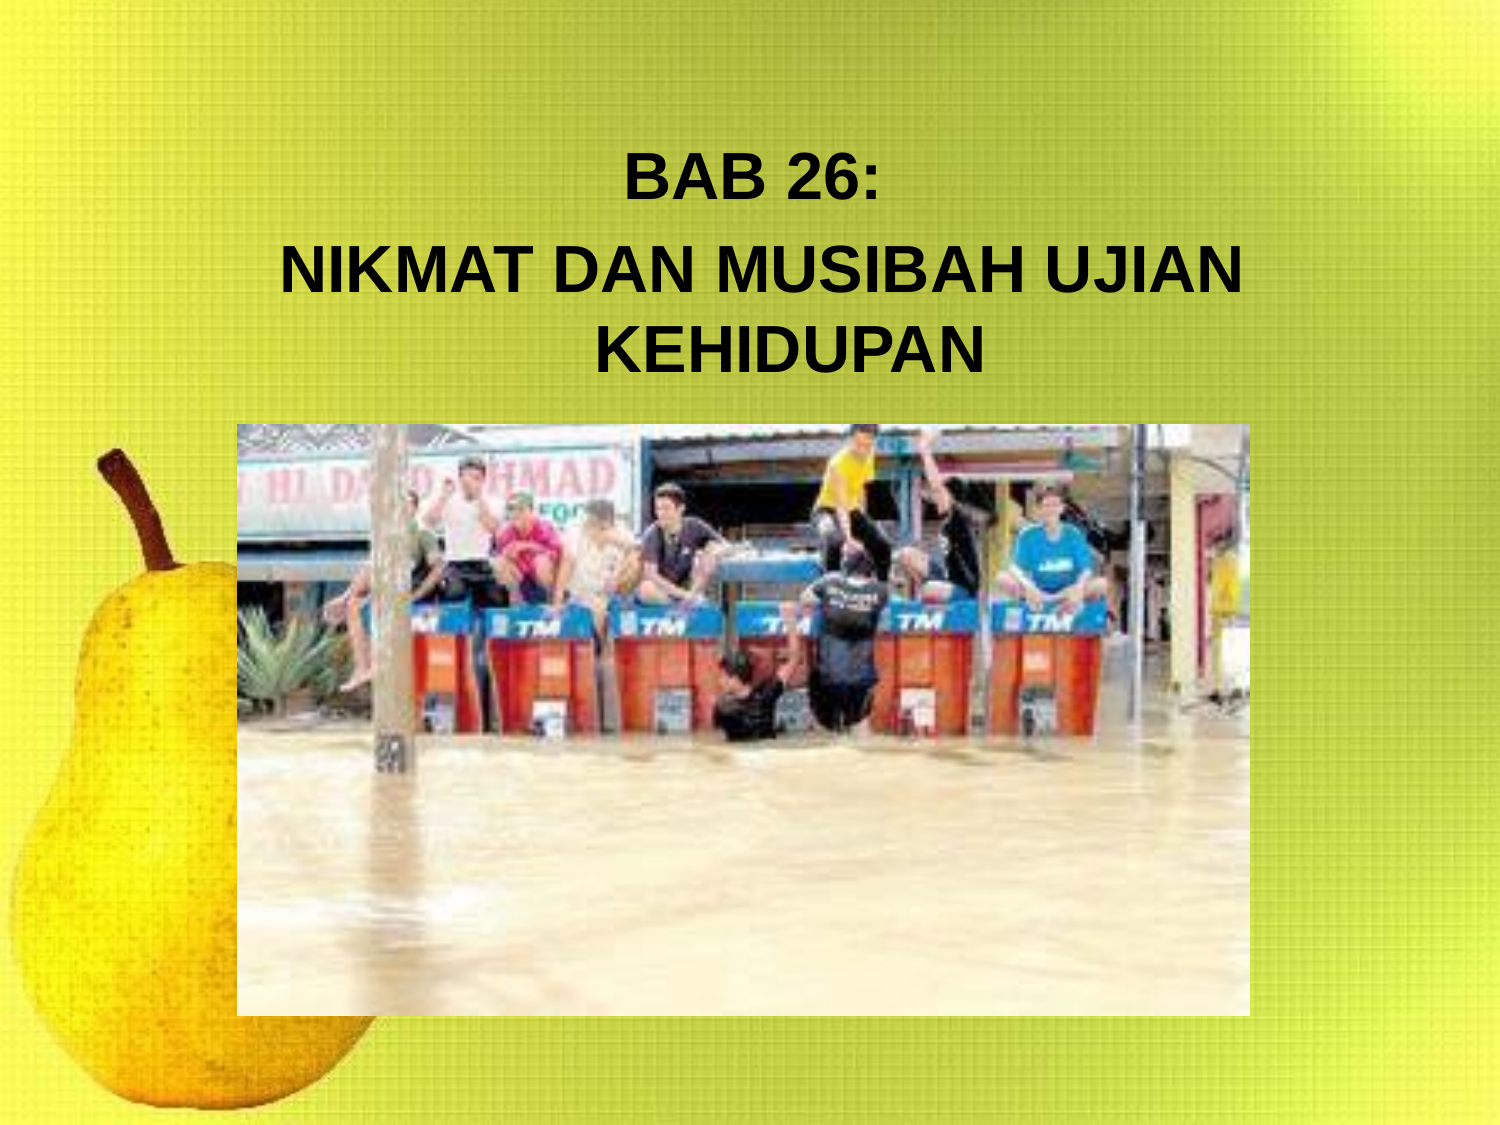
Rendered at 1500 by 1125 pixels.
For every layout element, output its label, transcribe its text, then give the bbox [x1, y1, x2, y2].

picture [0, 0, 1500, 1125]
list BAB 26: NIKMAT DAN MUSIBAH UJIAN KEHIDUPAN [87, 125, 1438, 868]
